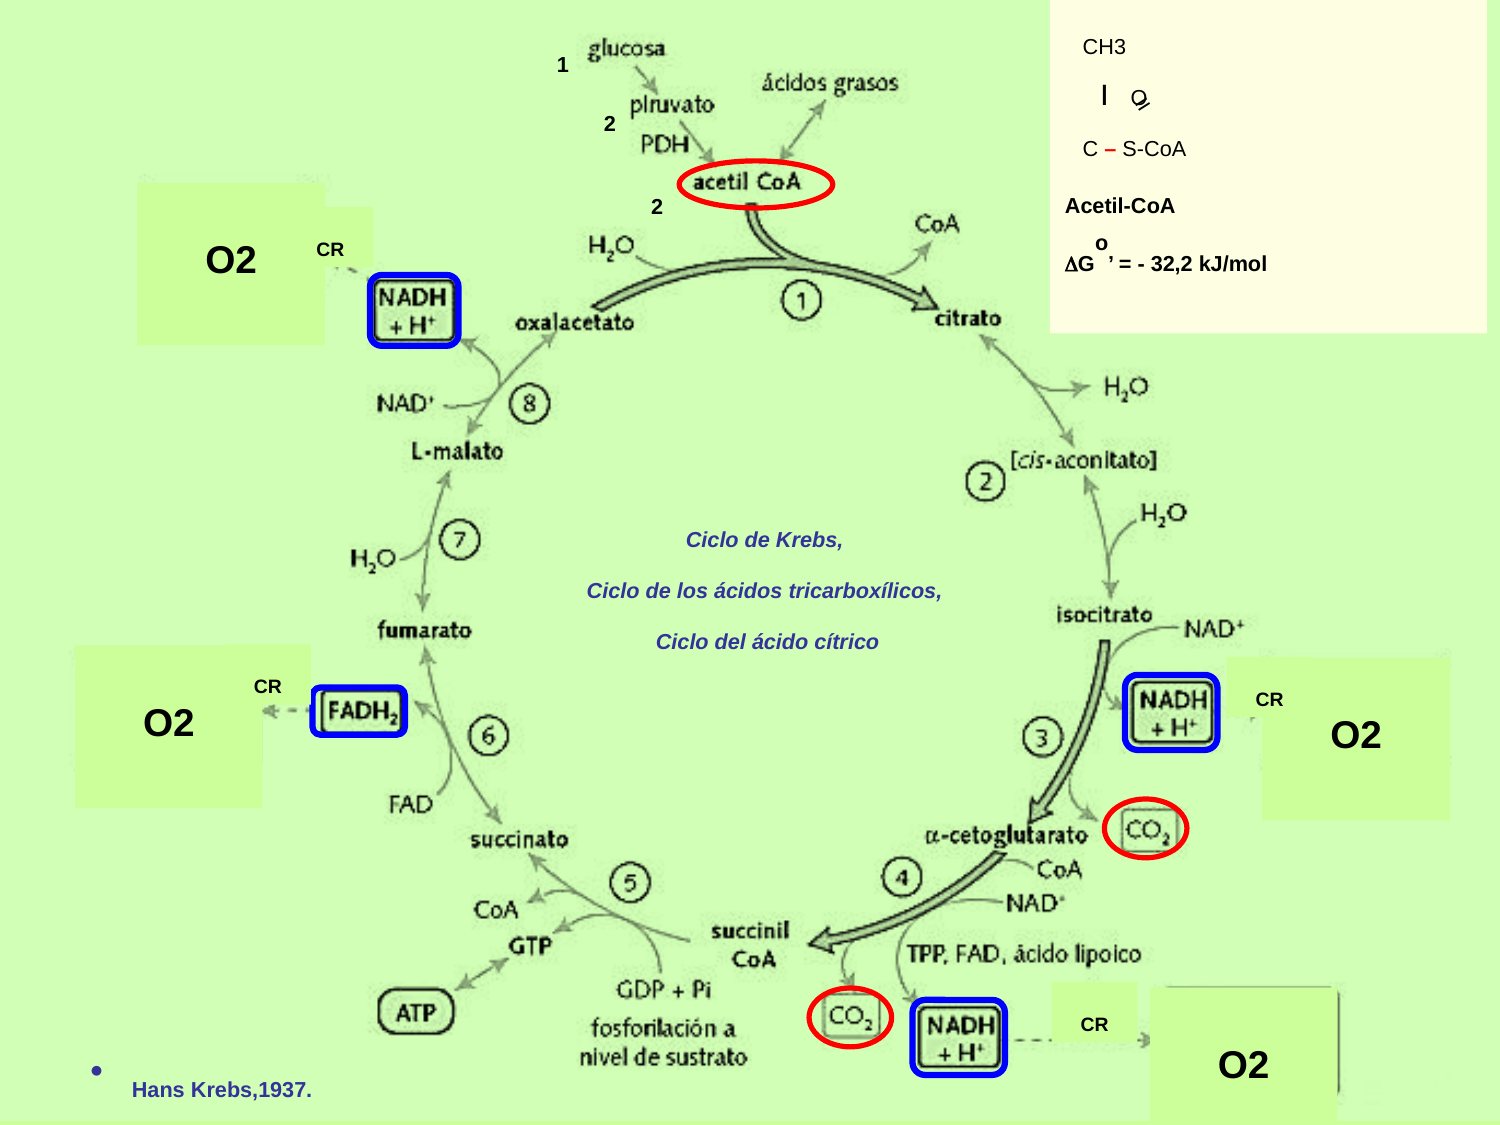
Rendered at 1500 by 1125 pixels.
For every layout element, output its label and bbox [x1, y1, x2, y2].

text_box [1049, 0, 1488, 334]
picture [0, 0, 1500, 1122]
